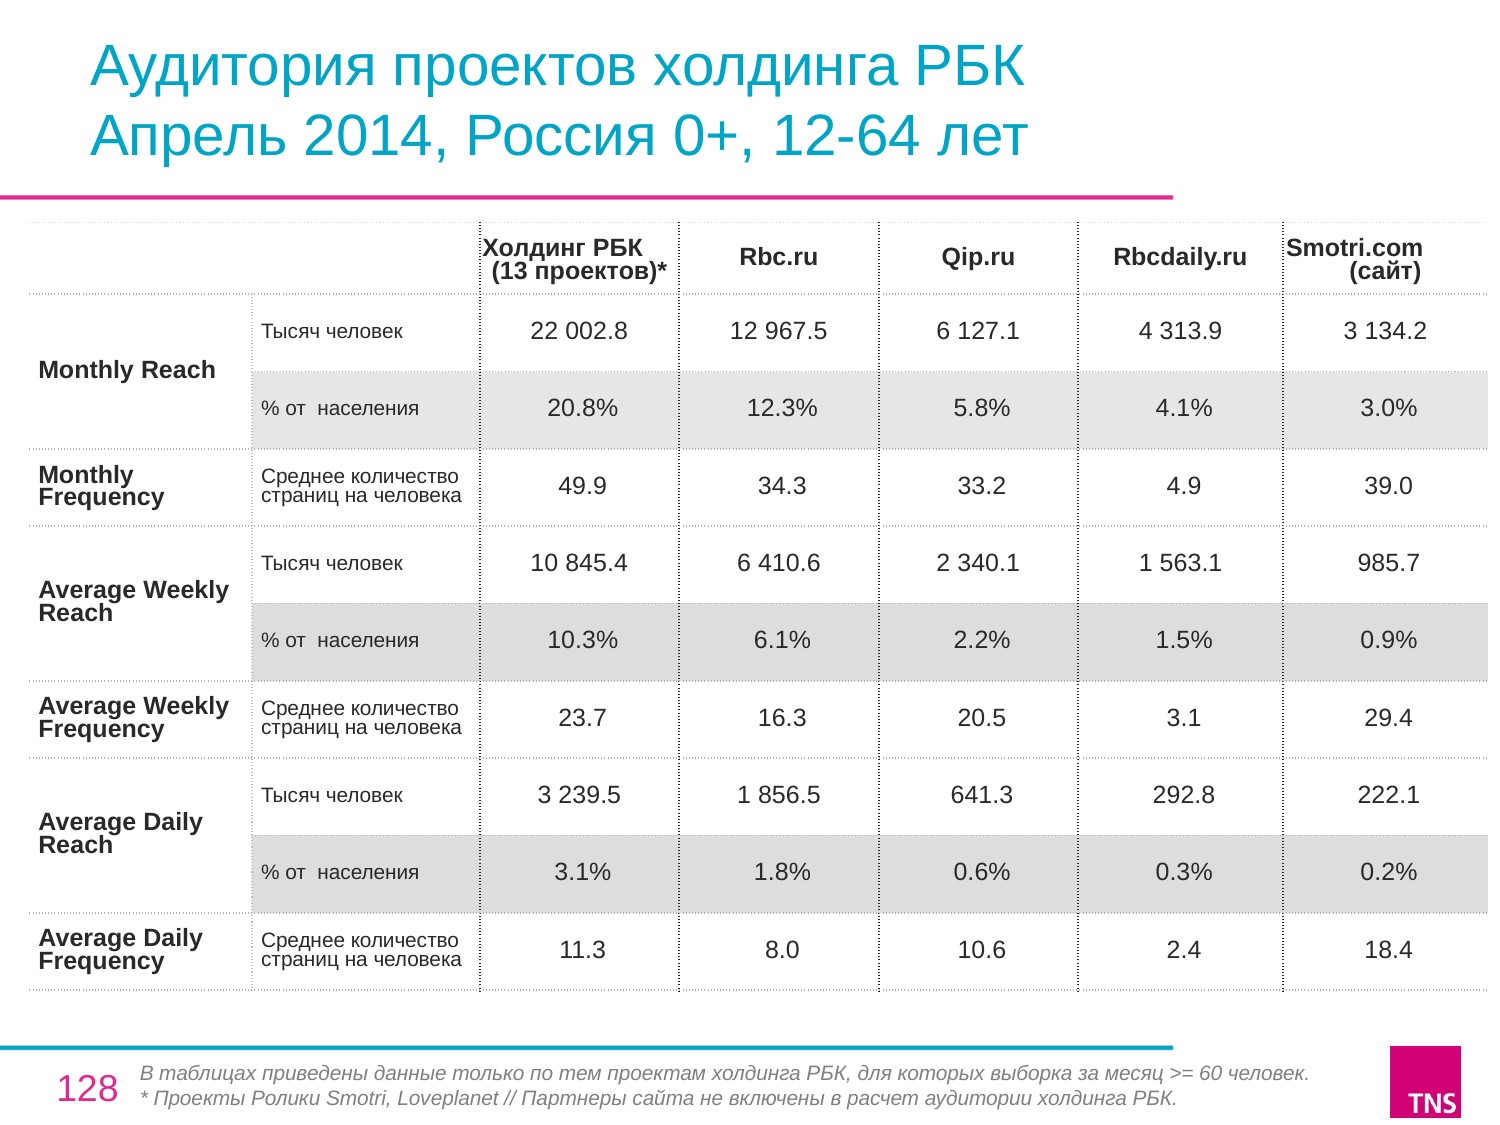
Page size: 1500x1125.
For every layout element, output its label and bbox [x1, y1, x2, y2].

title [74, 8, 1476, 187]
picture [0, 0, 1500, 1125]
table_cell [29, 294, 1488, 990]
slide_number [40, 1055, 392, 1125]
table_header [29, 223, 1488, 294]
text_box [124, 1052, 1463, 1117]
